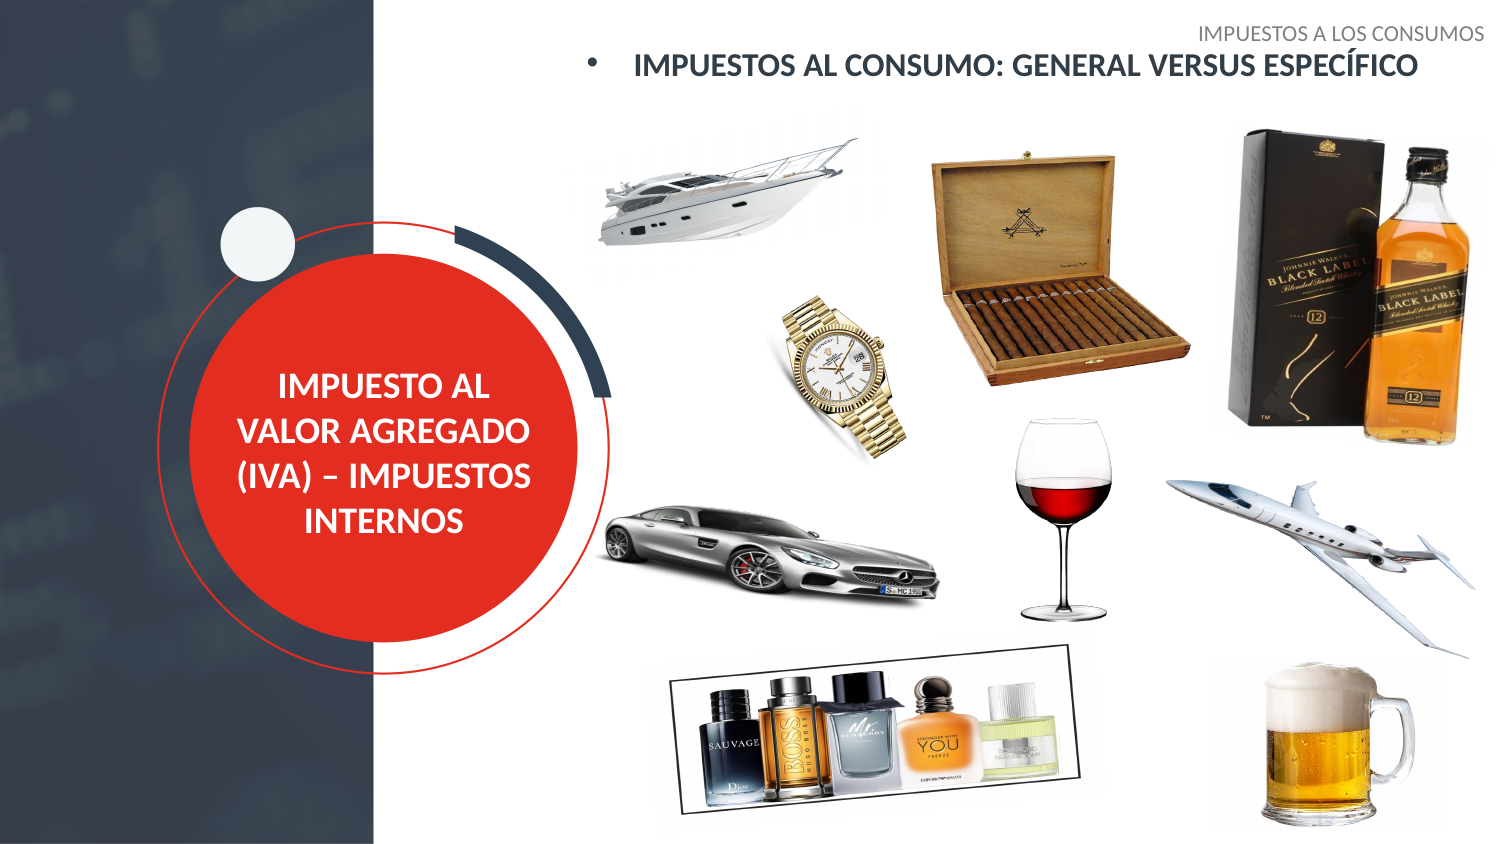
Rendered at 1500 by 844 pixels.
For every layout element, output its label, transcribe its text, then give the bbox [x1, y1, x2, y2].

title IMPUESTO AL VALOR AGREGADO (IVA) – IMPUESTOS INTERNOS [206, 351, 561, 552]
subtitle IMPUESTOS AL CONSUMO: GENERAL VERSUS ESPECÍFICO [571, 35, 1446, 732]
text_box IMPUESTOS A LOS CONSUMOS [820, 11, 1500, 59]
picture [0, 0, 1500, 844]
